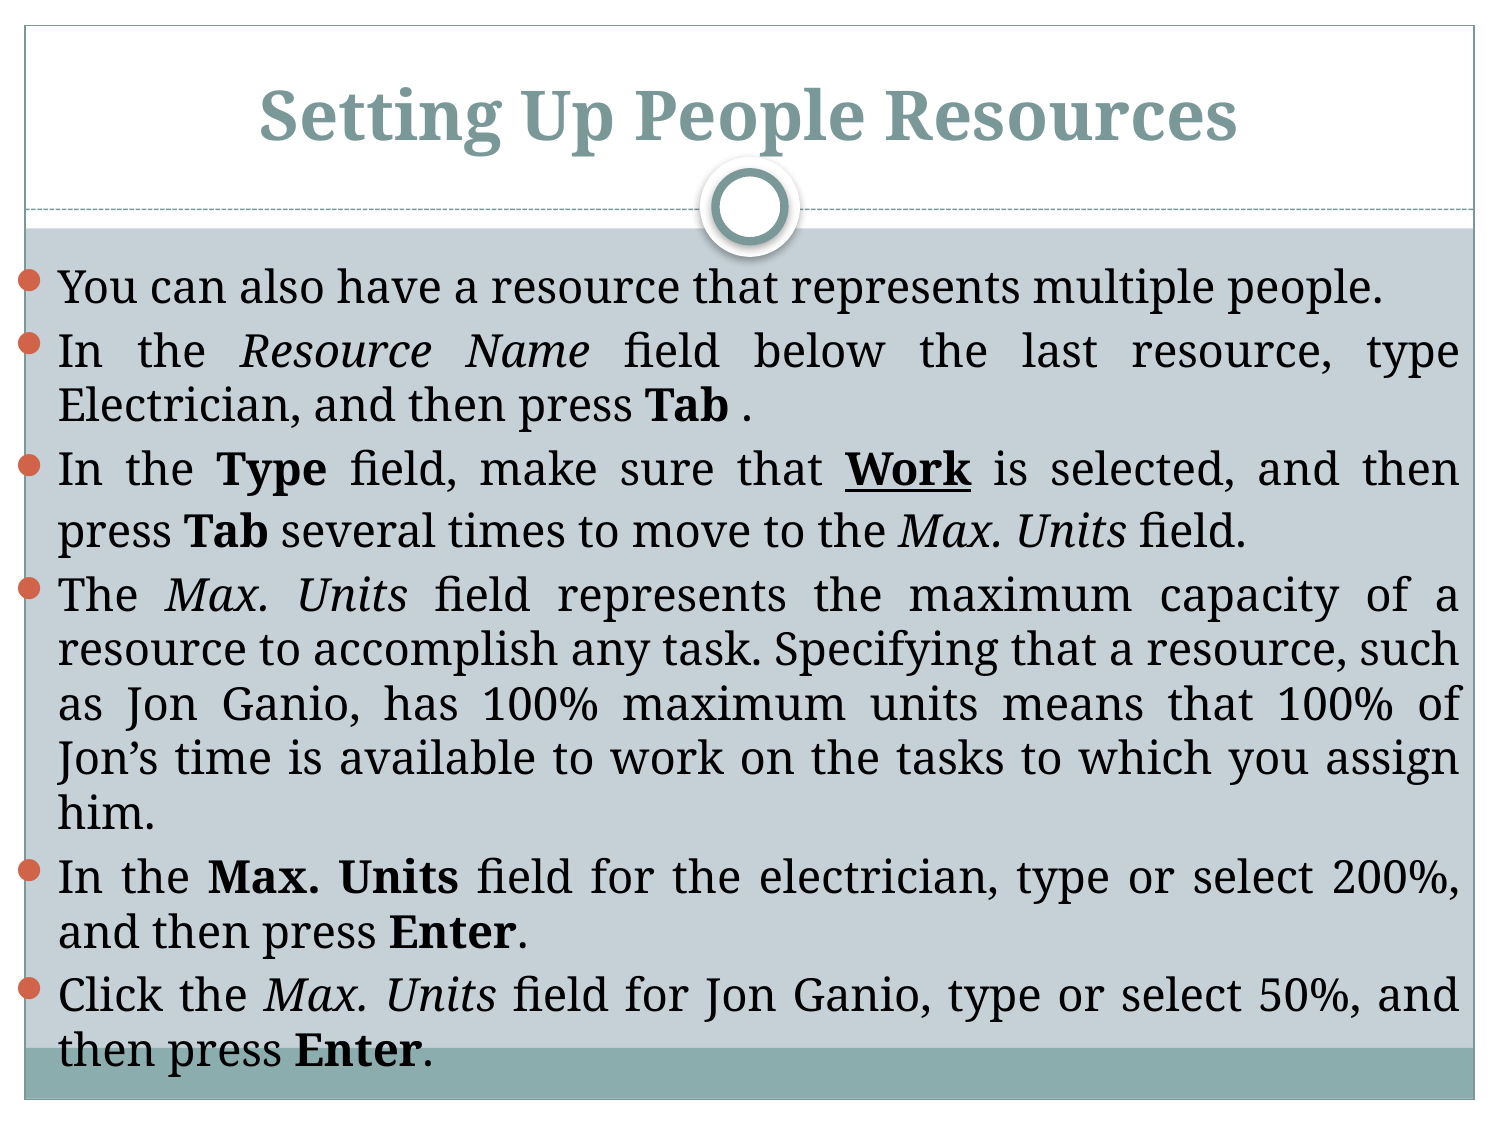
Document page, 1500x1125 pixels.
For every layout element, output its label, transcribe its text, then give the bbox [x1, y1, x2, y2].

list You can also have a resource that represents multiple people. In the Resource Name field below the last resource, type Electrician, and then press Tab . In the Type field, make sure that Work is selected, and then press Tab several times to move to the Max. Units field. The Max. Units field represents the maximum capacity of a resource to accomplish any task. Specifying that a resource, such as Jon Ganio, has 100% maximum units means that 100% of Jon’s time is available to work on the tasks to which you assign him. In the Max. Units field for the electrician, type or select 200%, and then press Enter. Click the Max. Units field for Jon Ganio, type or select 50%, and then press Enter. [0, 250, 1475, 1088]
title Setting Up People Resources [49, 37, 1450, 162]
